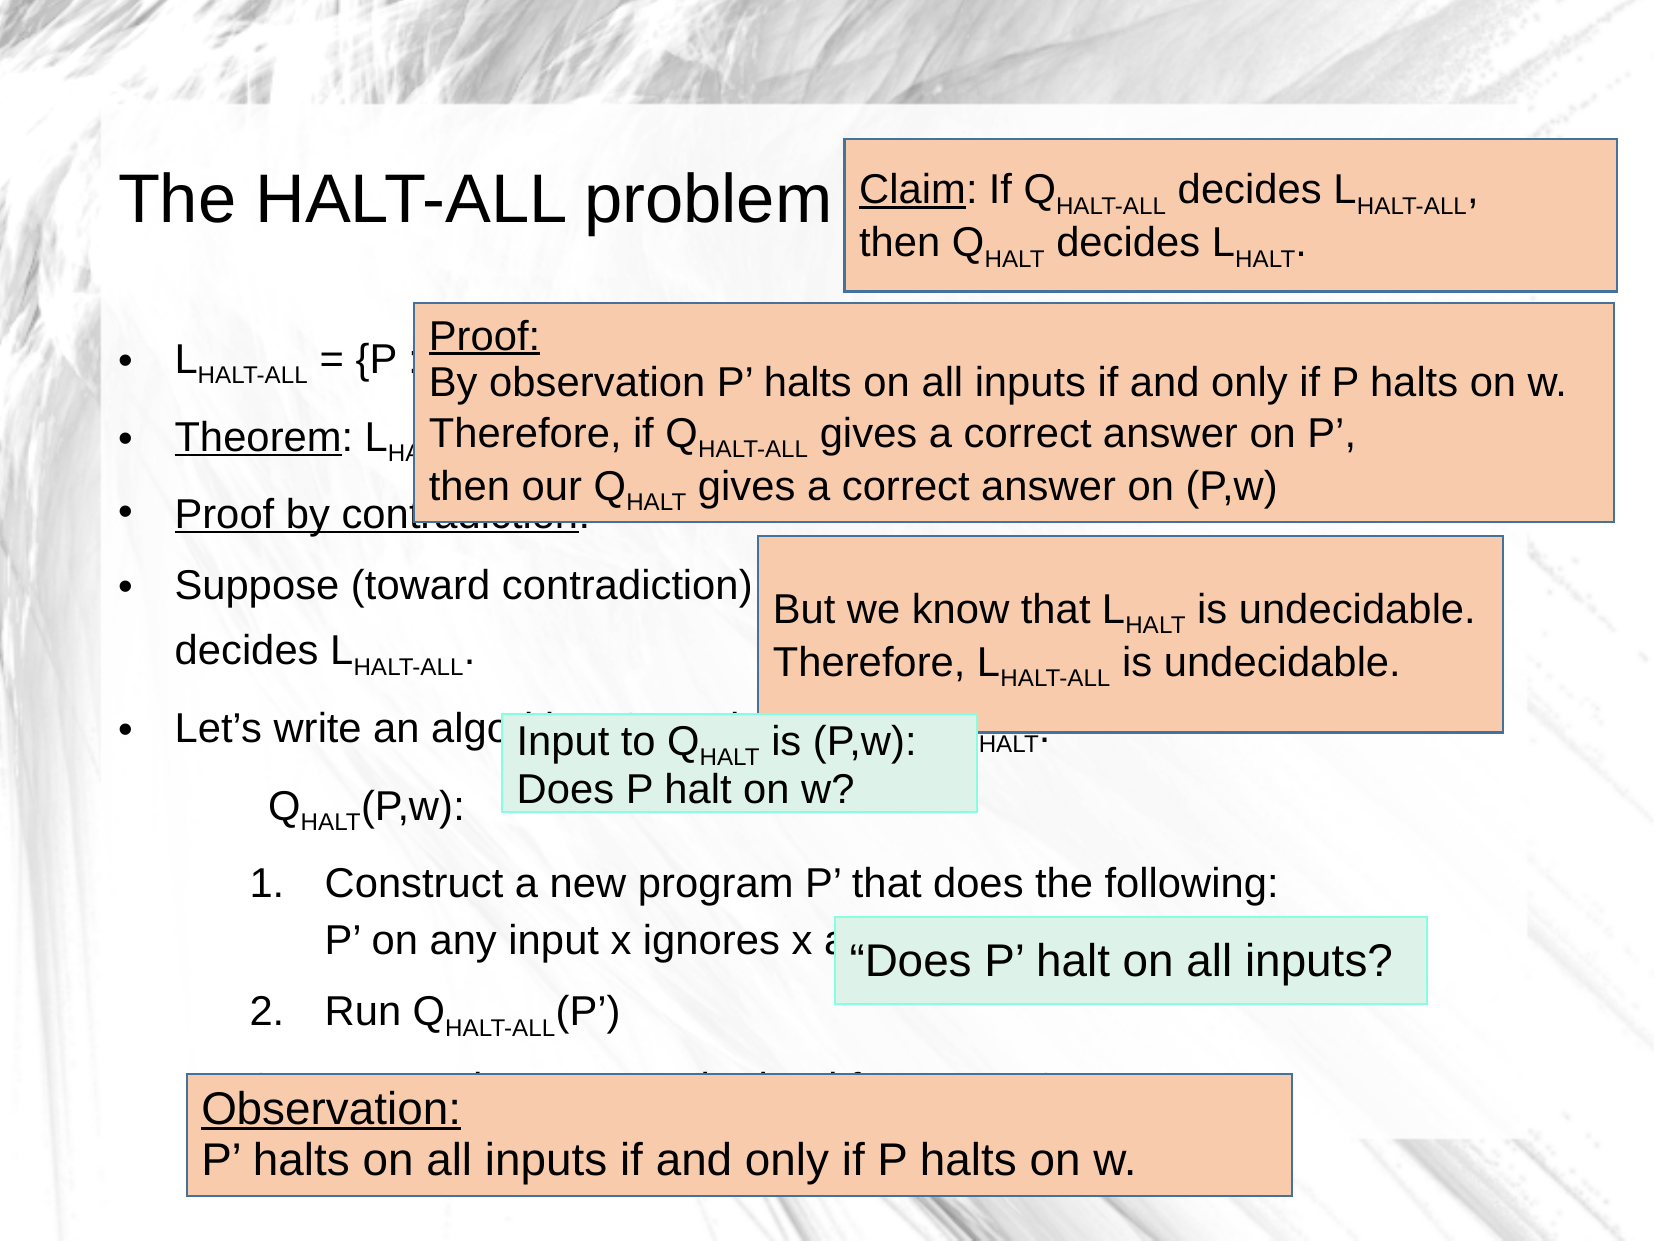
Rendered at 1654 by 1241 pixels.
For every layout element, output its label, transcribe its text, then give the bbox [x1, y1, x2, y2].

text_box Proof: By observation P’ halts on all inputs if and only if P halts on w. Therefore, if QHALT-ALL gives a correct answer on P’, then our QHALT gives a correct answer on (P,w) [414, 302, 1615, 522]
title The HALT-ALL problem [118, 93, 1506, 299]
picture [0, 0, 1654, 1241]
text_box “Does P’ halt on all inputs? [834, 916, 1427, 1005]
text_box Input to QHALT is (P,w): Does P halt on w? [501, 714, 977, 813]
list LHALT-ALL = {P : P is a program that halts on all inputs} Theorem: LHALT-ALL is undecidable. Proof by contradiction: Suppose (toward contradiction) that there is an algorithm QHALT-ALL that decides LHALT-ALL. Let’s write an algorithm QHALT that decides LHALT. QHALT(P,w): Construct a new program P’ that does the following: P’ on any input x ignores x and run P(w). Run QHALT-ALL(P’) Return the answer obtained from step 2 [118, 319, 1571, 1109]
text_box Claim: If QHALT-ALL decides LHALT-ALL, then QHALT decides LHALT. [844, 138, 1618, 292]
text_box Observation: P’ halts on all inputs if and only if P halts on w. [186, 1073, 1292, 1196]
text_box But we know that LHALT is undecidable. Therefore, LHALT-ALL is undecidable. [758, 536, 1504, 733]
